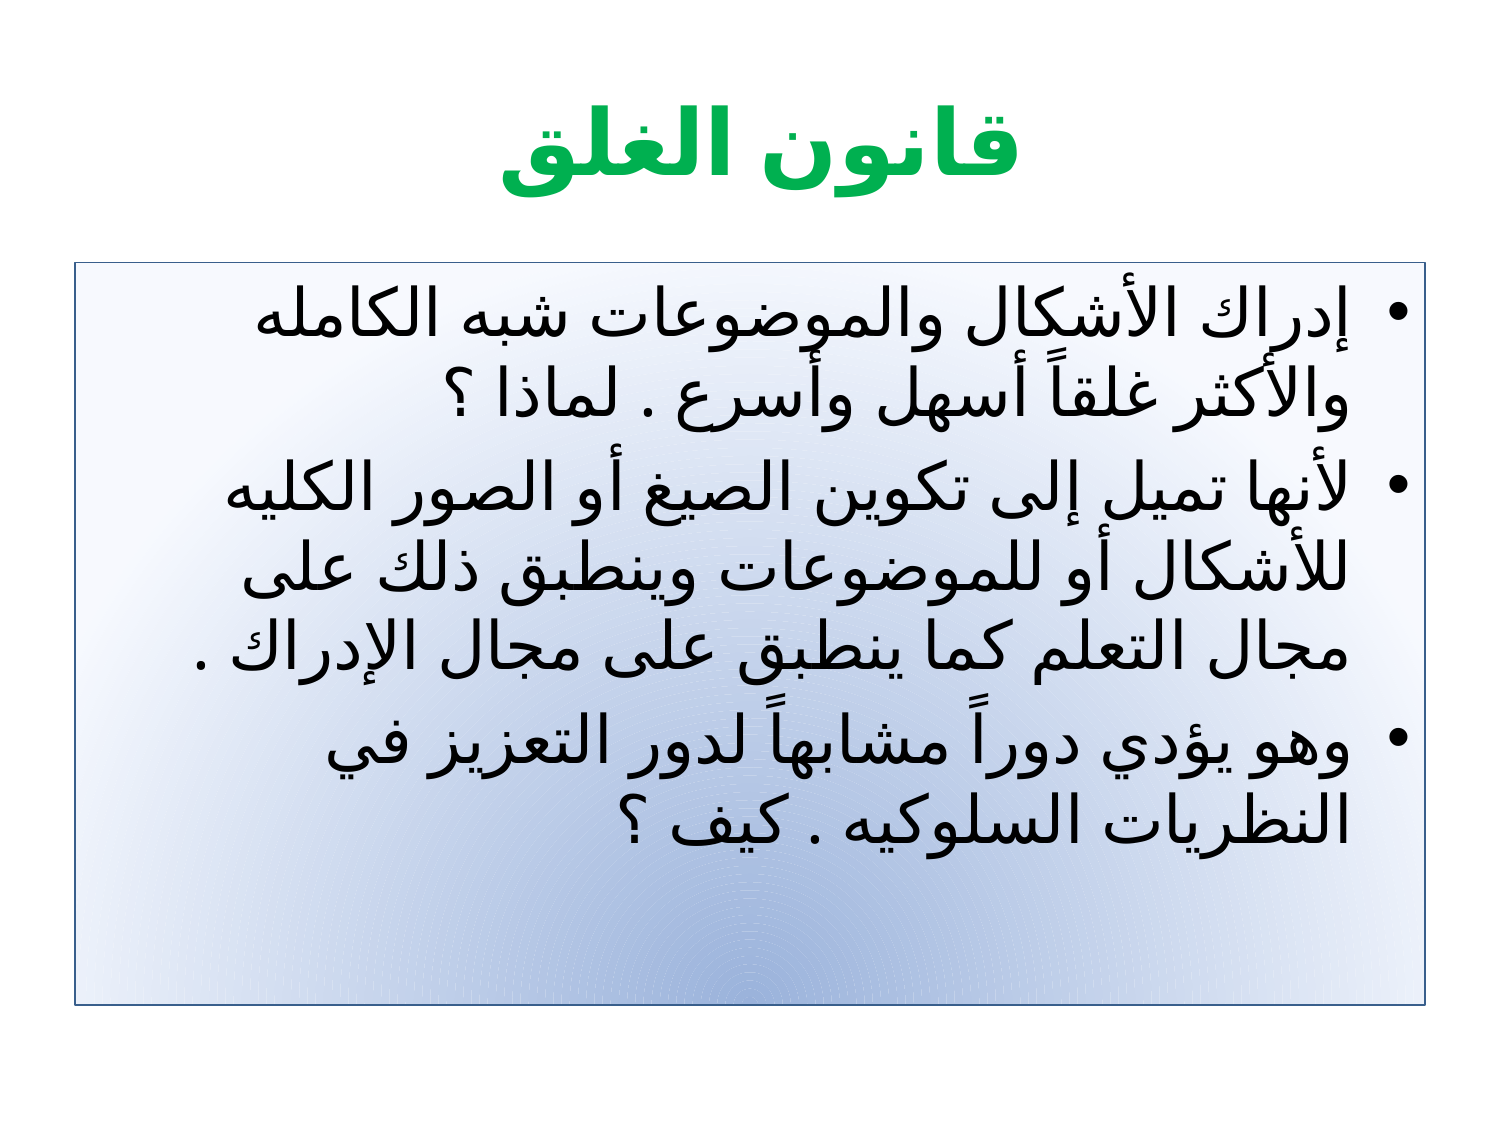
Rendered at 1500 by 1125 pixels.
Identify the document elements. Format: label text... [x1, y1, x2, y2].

title قانون الغلق [75, 45, 1425, 233]
list إدراك الأشكال والموضوعات شبه الكامله والأكثر غلقاً أسهل وأسرع . لماذا ؟ لأنها تميل إلى تكوين الصيغ أو الصور الكليه للأشكال أو للموضوعات وينطبق ذلك على مجال التعلم كما ينطبق على مجال الإدراك . وهو يؤدي دوراً مشابهاً لدور التعزيز في النظريات السلوكيه . كيف ؟ [74, 262, 1426, 1006]
